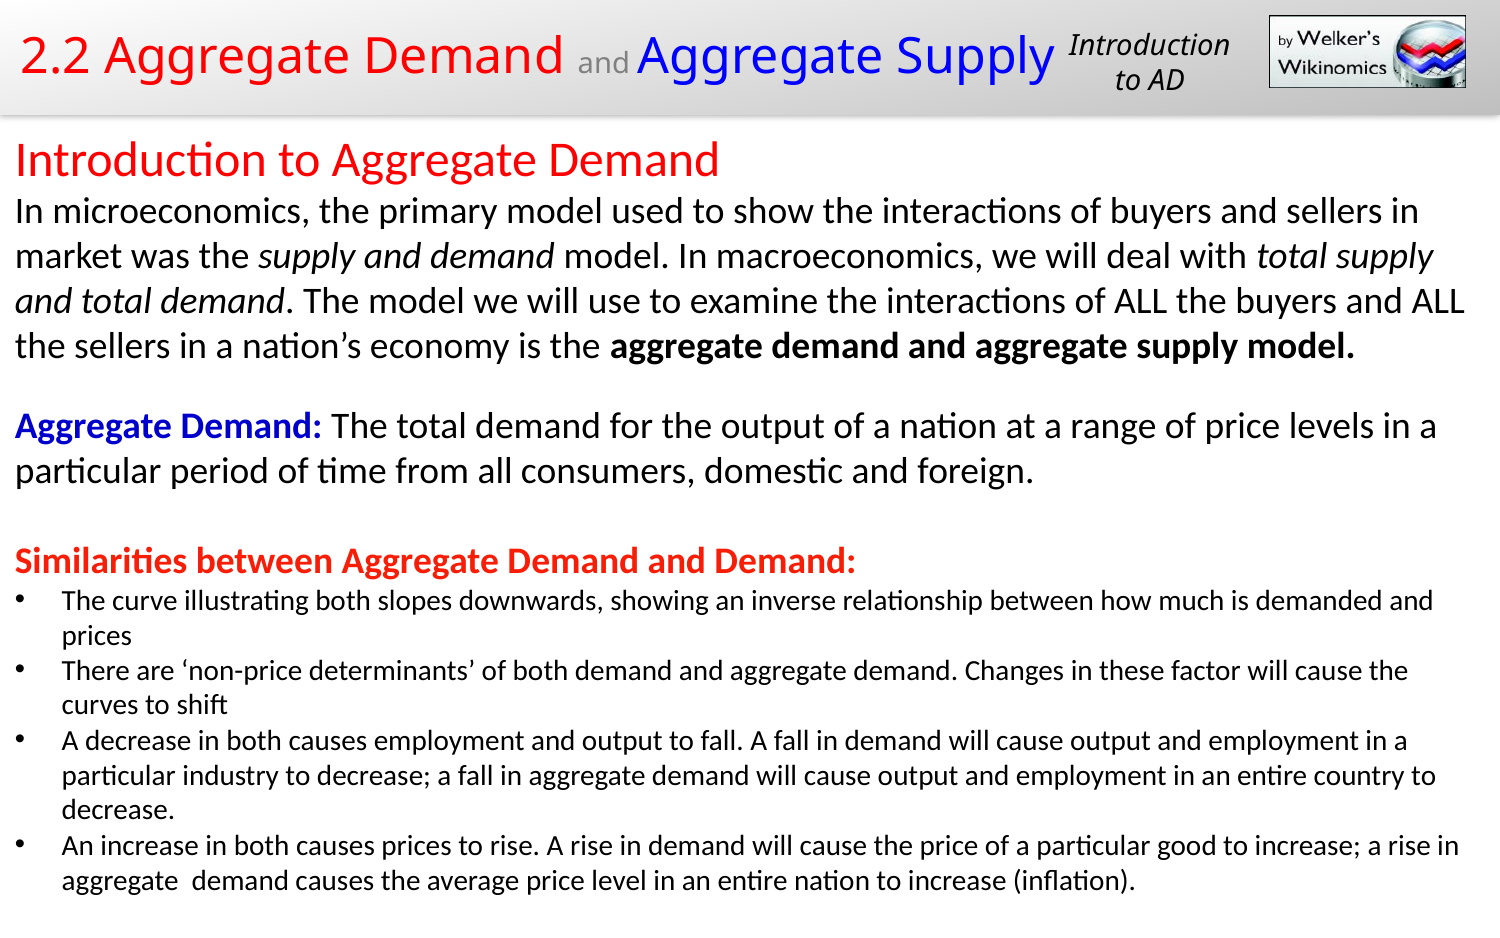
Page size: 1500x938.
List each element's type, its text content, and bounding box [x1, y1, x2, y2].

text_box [0, 0, 1500, 115]
text_box Introduction to Aggregate Demand In microeconomics, the primary model used to show the interactions of buyers and sellers in market was the supply and demand model. In macroeconomics, we will deal with total supply and total demand. The model we will use to examine the interactions of ALL the buyers and ALL the sellers in a nation’s economy is the aggregate demand and aggregate supply model. Aggregate Demand: The total demand for the output of a nation at a range of price levels in a particular period of time from all consumers, domestic and foreign. Similarities between Aggregate Demand and Demand: The curve illustrating both slopes downwards, showing an inverse relationship between how much is demanded and prices There are ‘non-price determinants’ of both demand and aggregate demand. Changes in these factor will cause the curves to shift A decrease in both causes employment and output to fall. A fall in demand will cause output and employment in a particular industry to decrease; a fall in aggregate demand will cause output and employment in an entire country to decrease. An increase in both causes prices to rise. A rise in demand will cause the price of a particular good to increase; a rise in aggregate demand causes the average price level in an entire nation to increase (inflation). [0, 123, 1500, 904]
